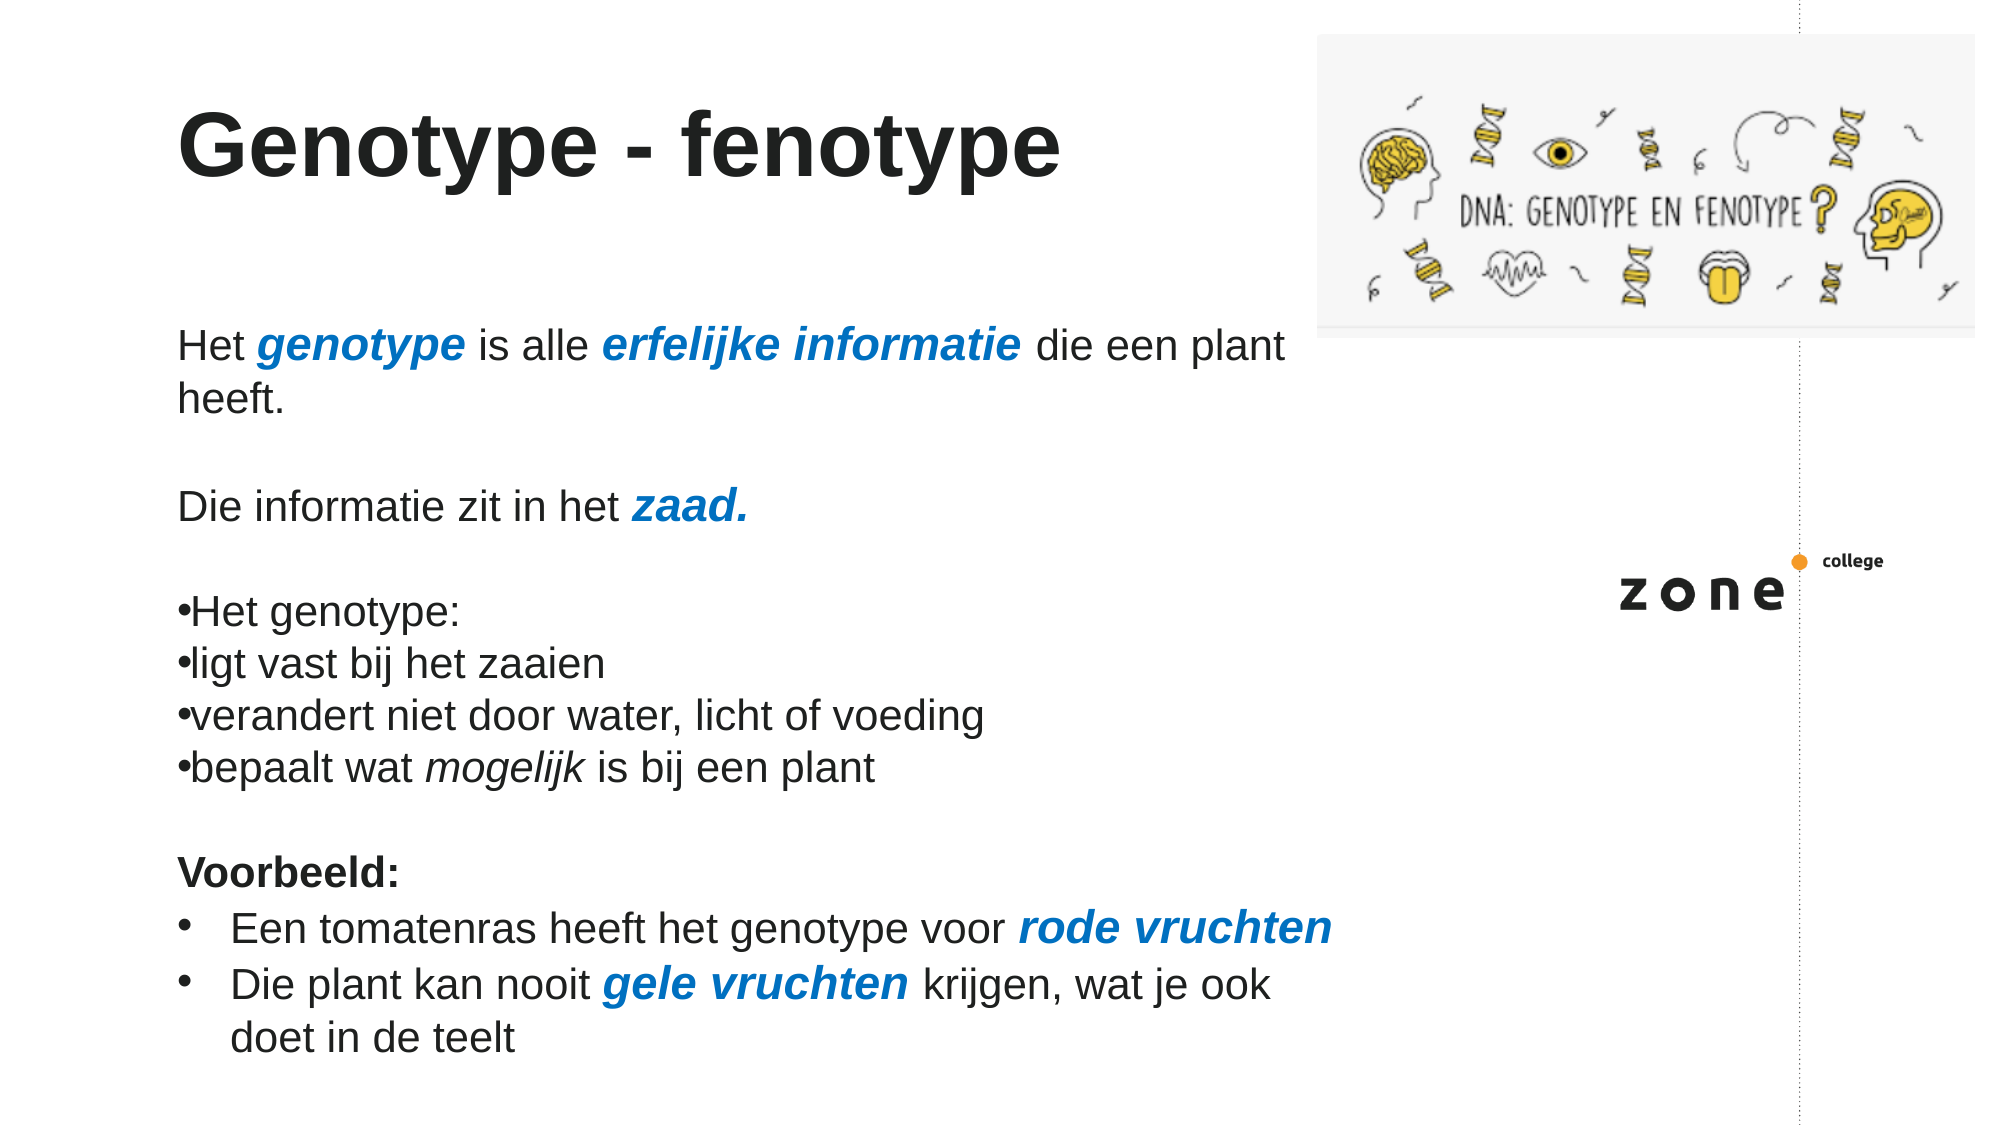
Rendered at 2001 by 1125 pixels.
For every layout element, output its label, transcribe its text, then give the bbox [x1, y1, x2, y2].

picture [1317, 0, 2001, 1125]
list Het genotype is alle erfelijke informatie die een plant heeft. Die informatie zit in het zaad. Het genotype: ligt vast bij het zaaien verandert niet door water, licht of voeding bepaalt wat mogelijk is bij een plant Voorbeeld: Een tomatenras heeft het genotype voor rode vruchten Die plant kan nooit gele vruchten krijgen, wat je ook doet in de teelt [177, 313, 1343, 1091]
title Genotype - fenotype [177, 97, 1317, 261]
